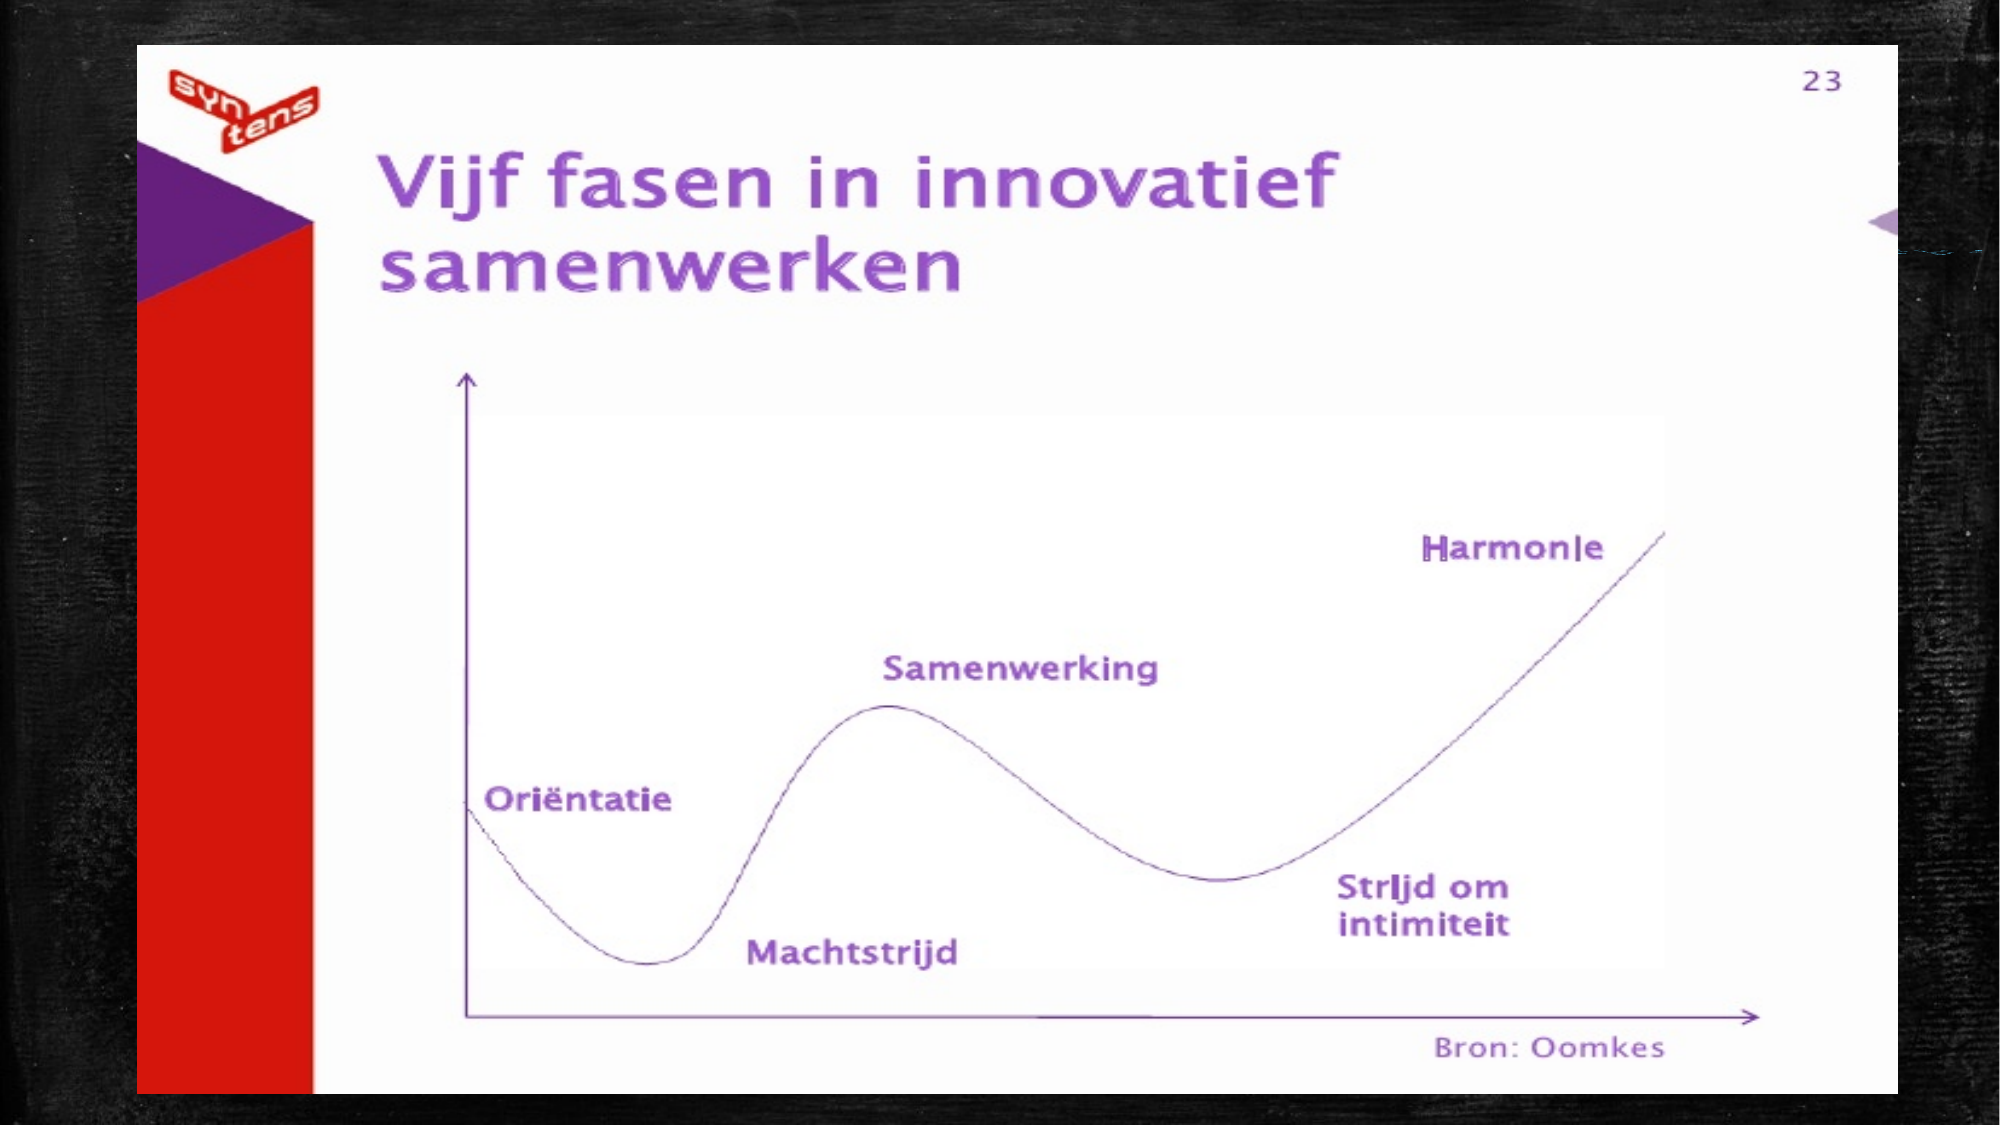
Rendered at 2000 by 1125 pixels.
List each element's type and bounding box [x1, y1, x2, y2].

list [137, 45, 1898, 1094]
